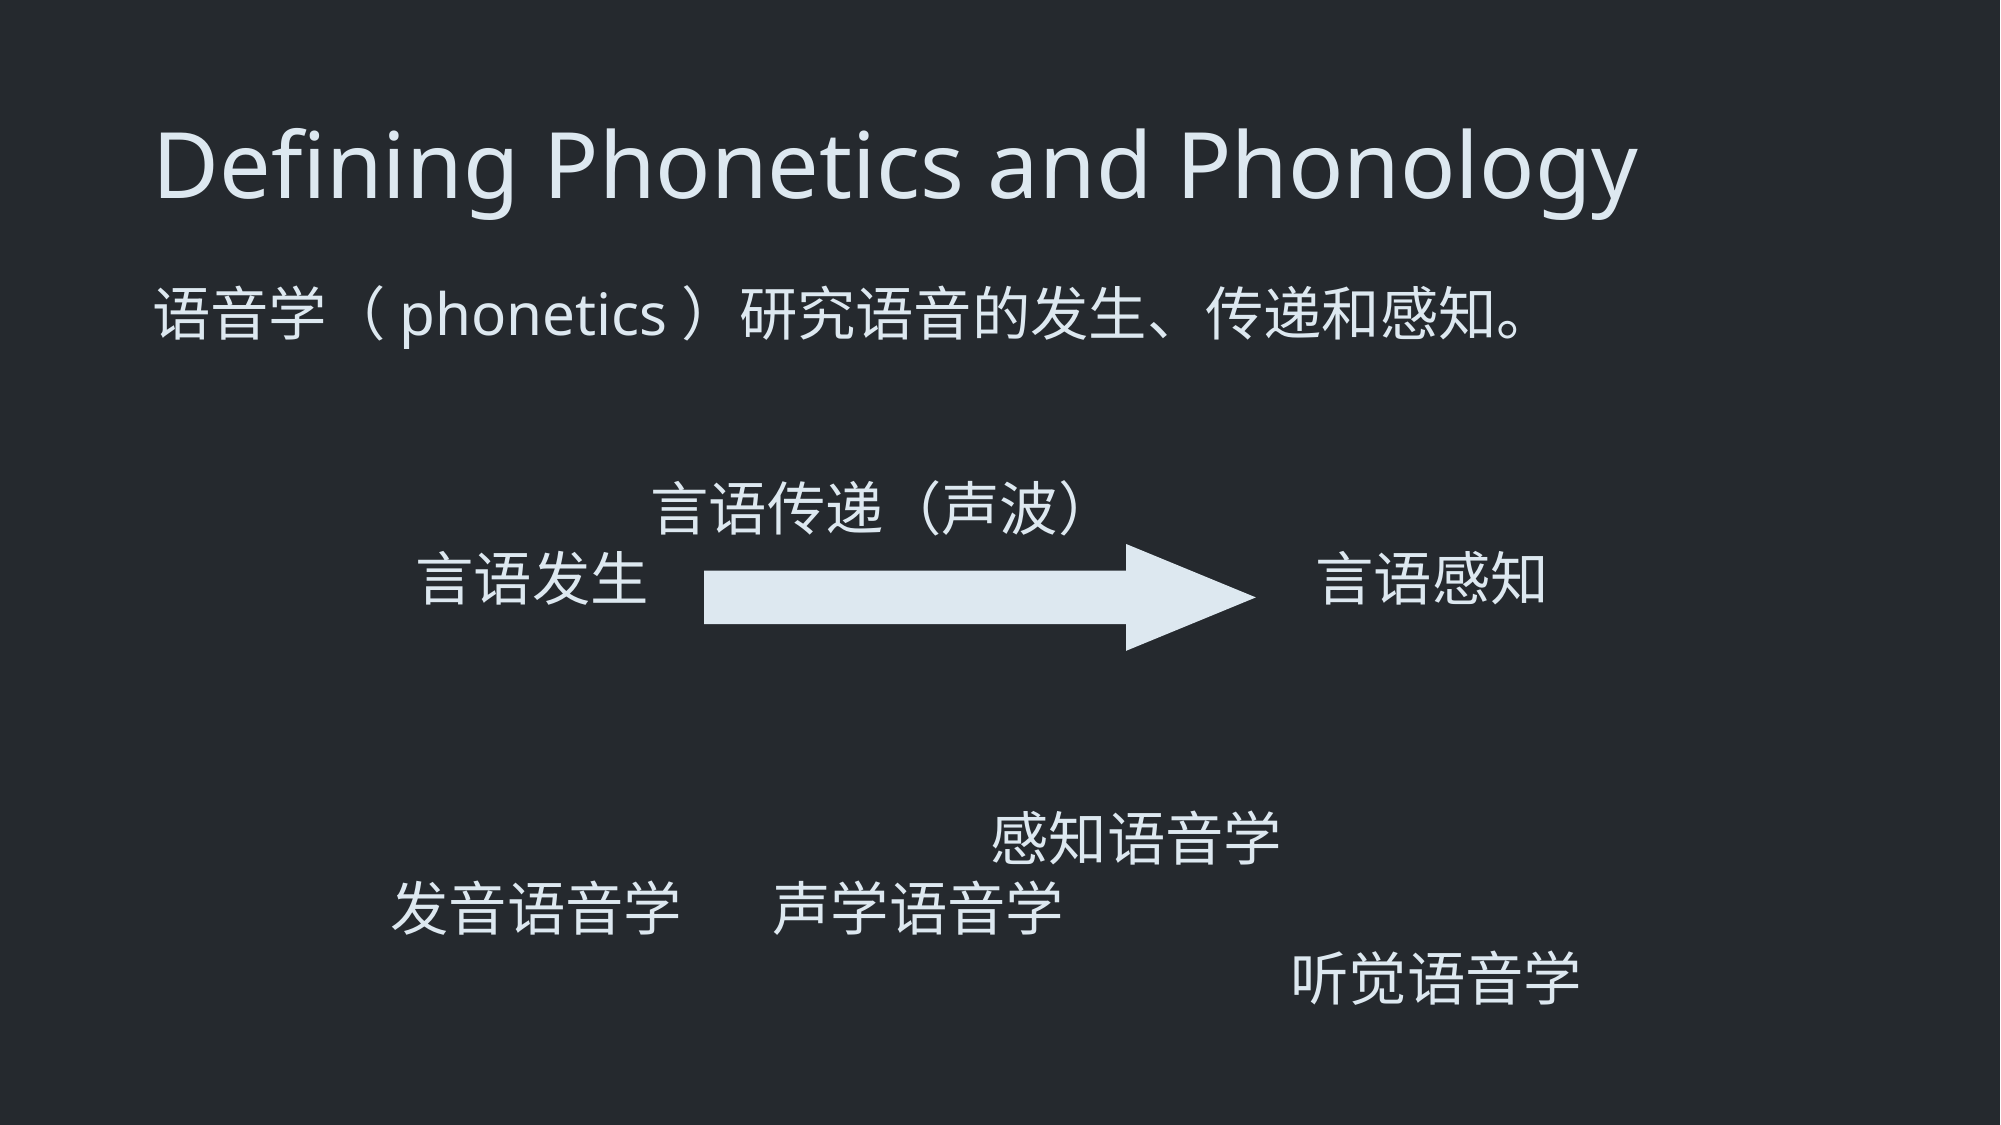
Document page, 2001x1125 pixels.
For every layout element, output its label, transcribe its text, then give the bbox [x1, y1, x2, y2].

text_box 言语传递（声波） 言语发生 言语感知 [400, 464, 1564, 620]
text_box Defining Phonetics and Phonology [137, 59, 1863, 278]
text_box 感知语音学 发音语音学 声学语音学 听觉语音学 [376, 794, 1597, 1020]
text_box [703, 620, 1204, 653]
list 语音学（phonetics）研究语音的发生、传递和感知。 [137, 277, 1544, 365]
